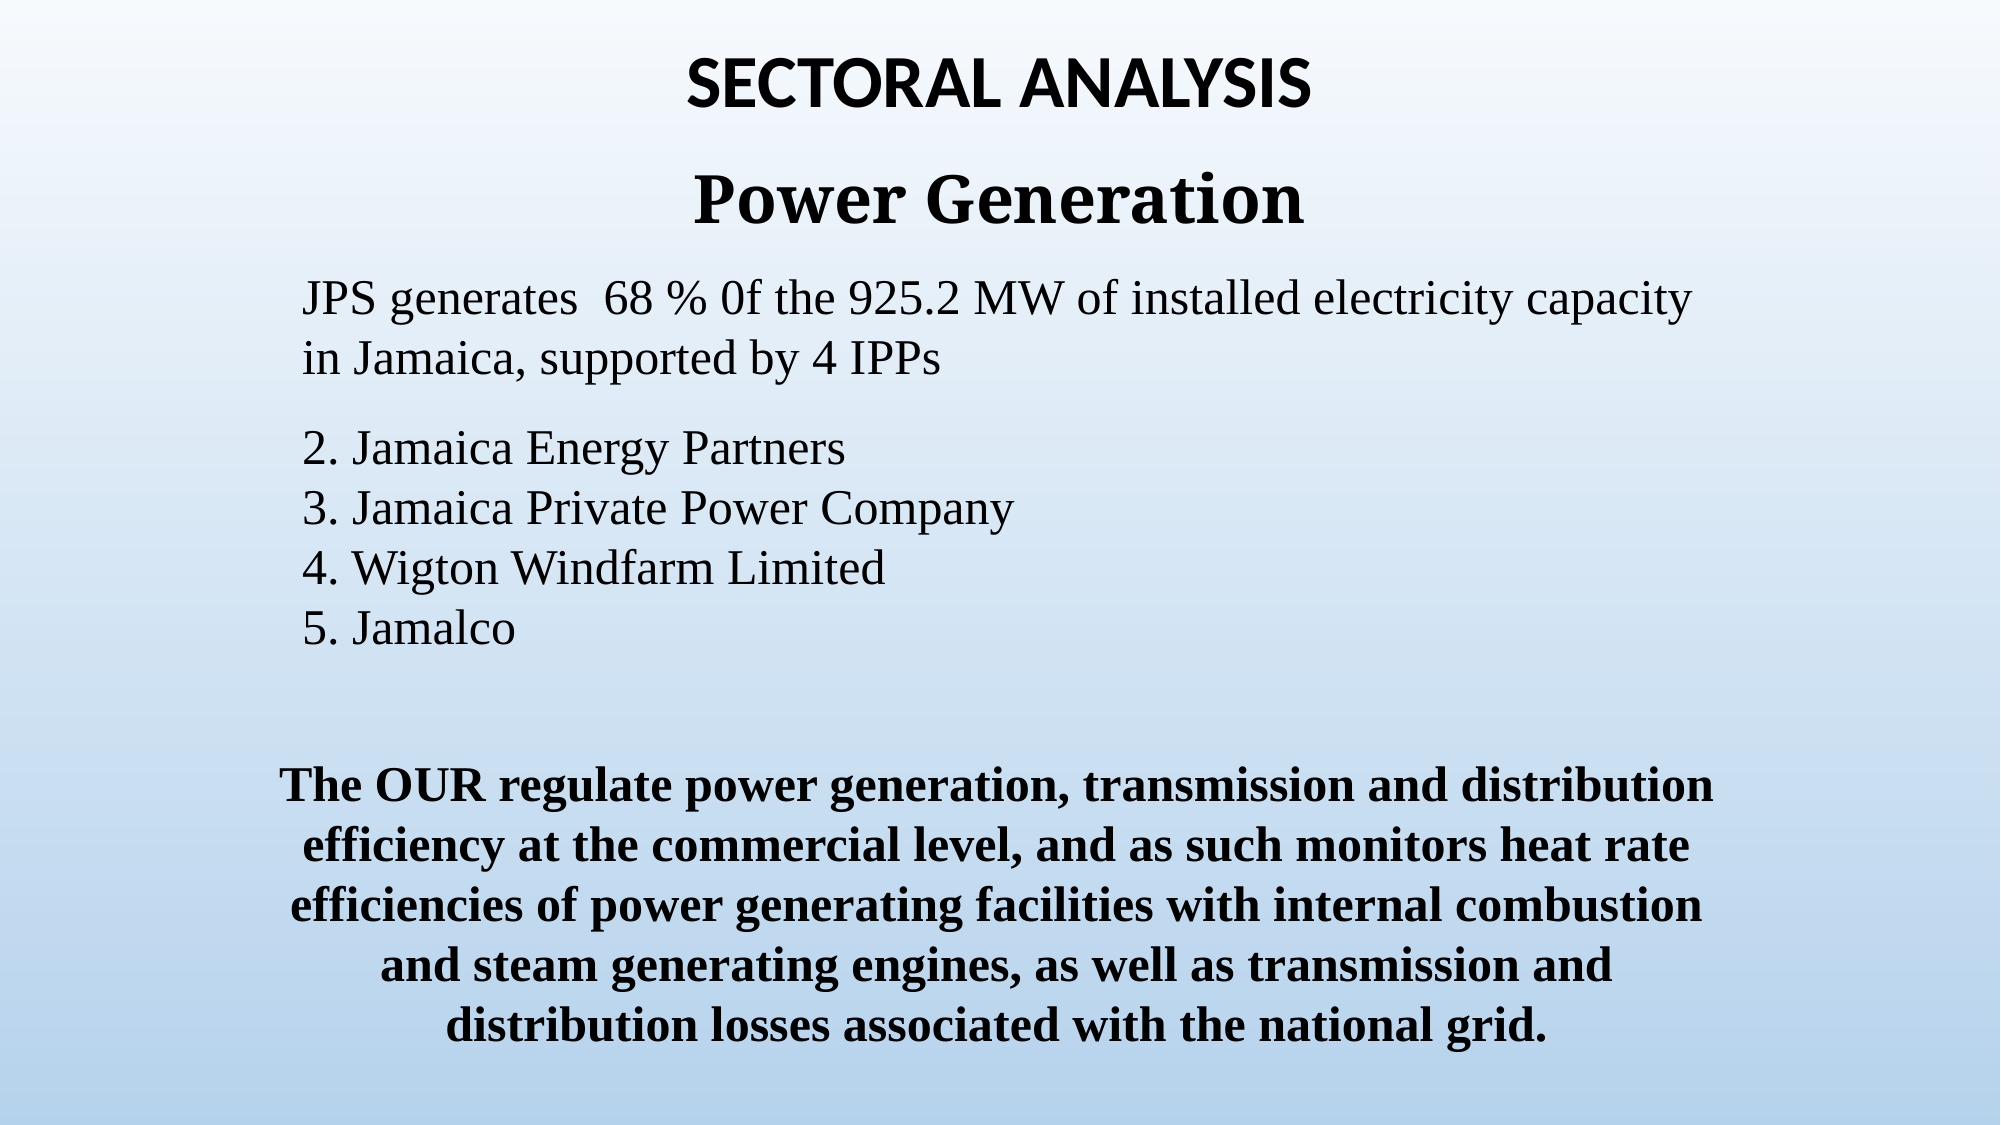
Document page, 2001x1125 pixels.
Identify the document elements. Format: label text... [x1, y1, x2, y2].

text_box The OUR regulate power generation, transmission and distribution efficiency at the commercial level, and as such monitors heat rate efficiencies of power generating facilities with internal combustion and steam generating engines, as well as transmission and distribution losses associated with the national grid. [249, 744, 1744, 1059]
text_box SECTORAL ANALYSIS [249, 24, 1750, 130]
text_box JPS generates 68 % 0f the 925.2 MW of installed electricity capacity in Jamaica, supported by 4 IPPs 2. Jamaica Energy Partners 3. Jamaica Private Power Company 4. Wigton Windfarm Limited 5. Jamalco [287, 257, 1713, 662]
text_box Power Generation [679, 149, 1321, 245]
